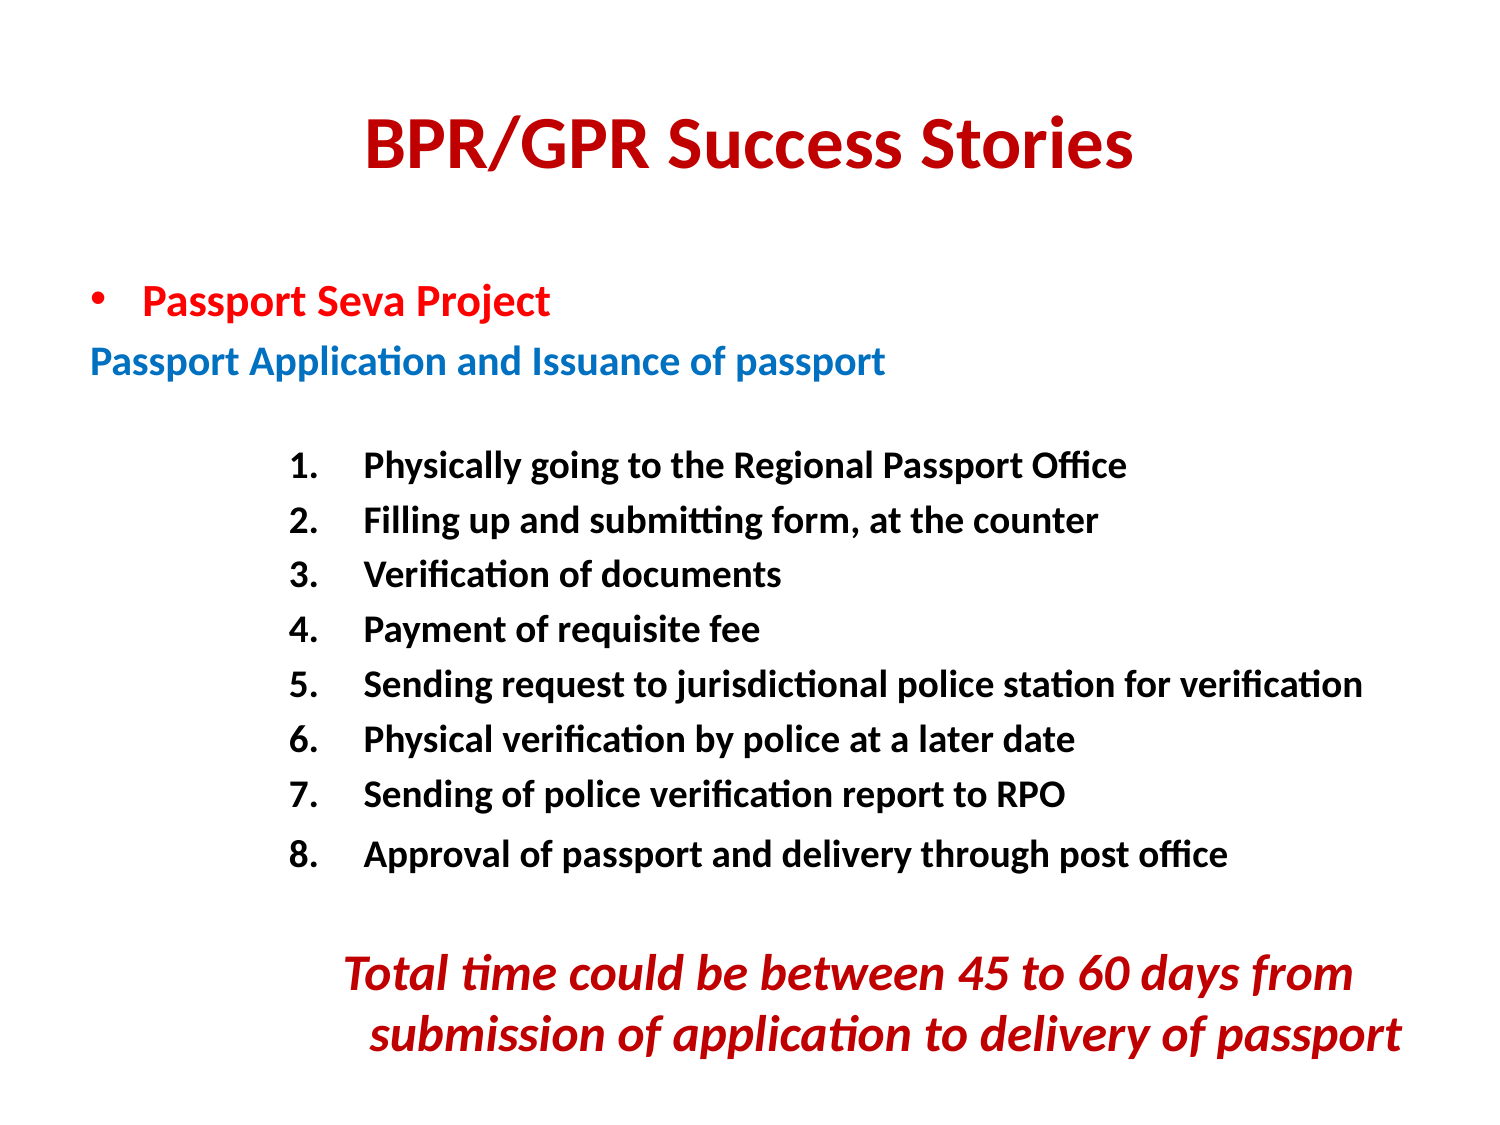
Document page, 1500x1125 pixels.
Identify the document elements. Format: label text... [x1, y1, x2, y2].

title BPR/GPR Success Stories [75, 45, 1425, 233]
list Passport Seva Project Passport Application and Issuance of passport Physically going to the Regional Passport Office Filling up and submitting form, at the counter Verification of documents Payment of requisite fee Sending request to jurisdictional police station for verification Physical verification by police at a later date Sending of police verification report to RPO Approval of passport and delivery through post officeTotal time could Total time could be between 45 to 60 days from submission of application to delivery of passport [75, 262, 1425, 1125]
